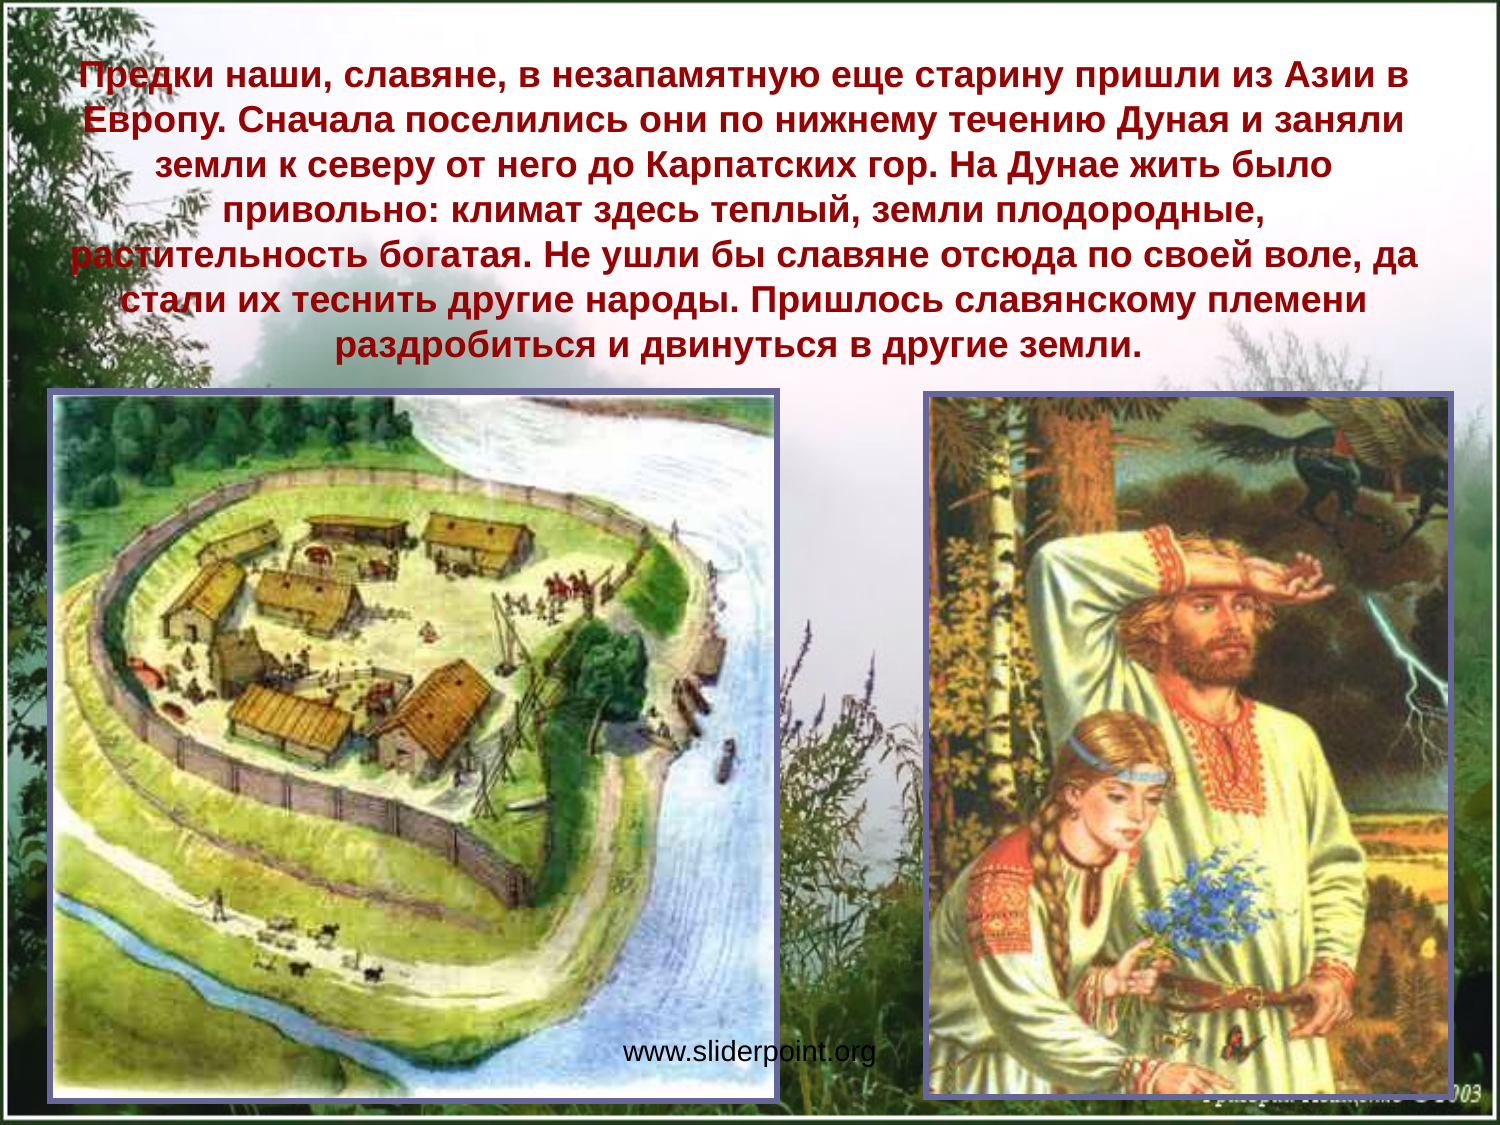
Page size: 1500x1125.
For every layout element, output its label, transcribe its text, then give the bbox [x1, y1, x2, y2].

footer www.sliderpoint.org [777, 1024, 988, 1103]
text_box Предки наши, славяне, в незапамятную еще старину пришли из Азии в Европу. Сначала поселились они по нижнему течению Дуная и заняли земли к северу от него до Карпатских гор. На Дунае жить было привольно: климат здесь теплый, земли плодородные, растительность богатая. Не ушли бы славяне отсюда по своей воле, да стали их теснить другие народы. Пришлось славянскому племени раздробиться и двинуться в другие земли. [53, 43, 1436, 373]
picture [0, 0, 1500, 1125]
